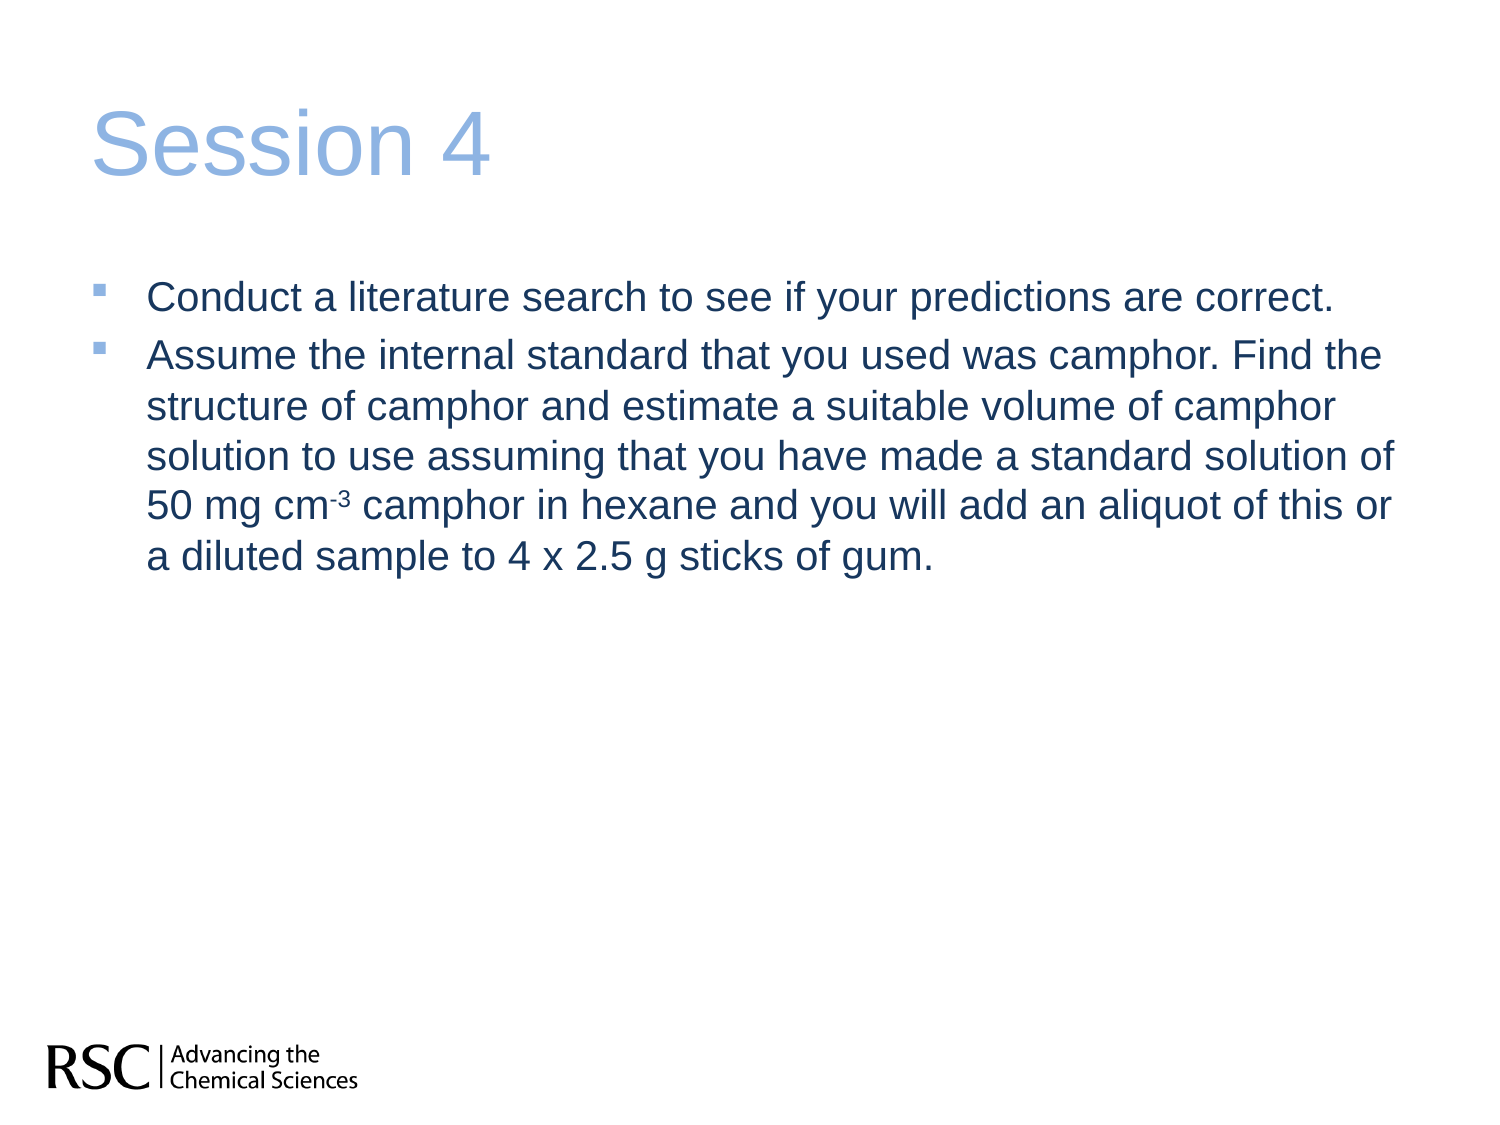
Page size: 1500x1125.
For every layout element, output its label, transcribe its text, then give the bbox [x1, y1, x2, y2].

list Conduct a literature search to see if your predictions are correct. Assume the internal standard that you used was camphor. Find the structure of camphor and estimate a suitable volume of camphor solution to use assuming that you have made a standard solution of 50 mg cm-3 camphor in hexane and you will add an aliquot of this or a diluted sample to 4 x 2.5 g sticks of gum. [75, 262, 1425, 1005]
title Session 4 [75, 45, 1425, 233]
